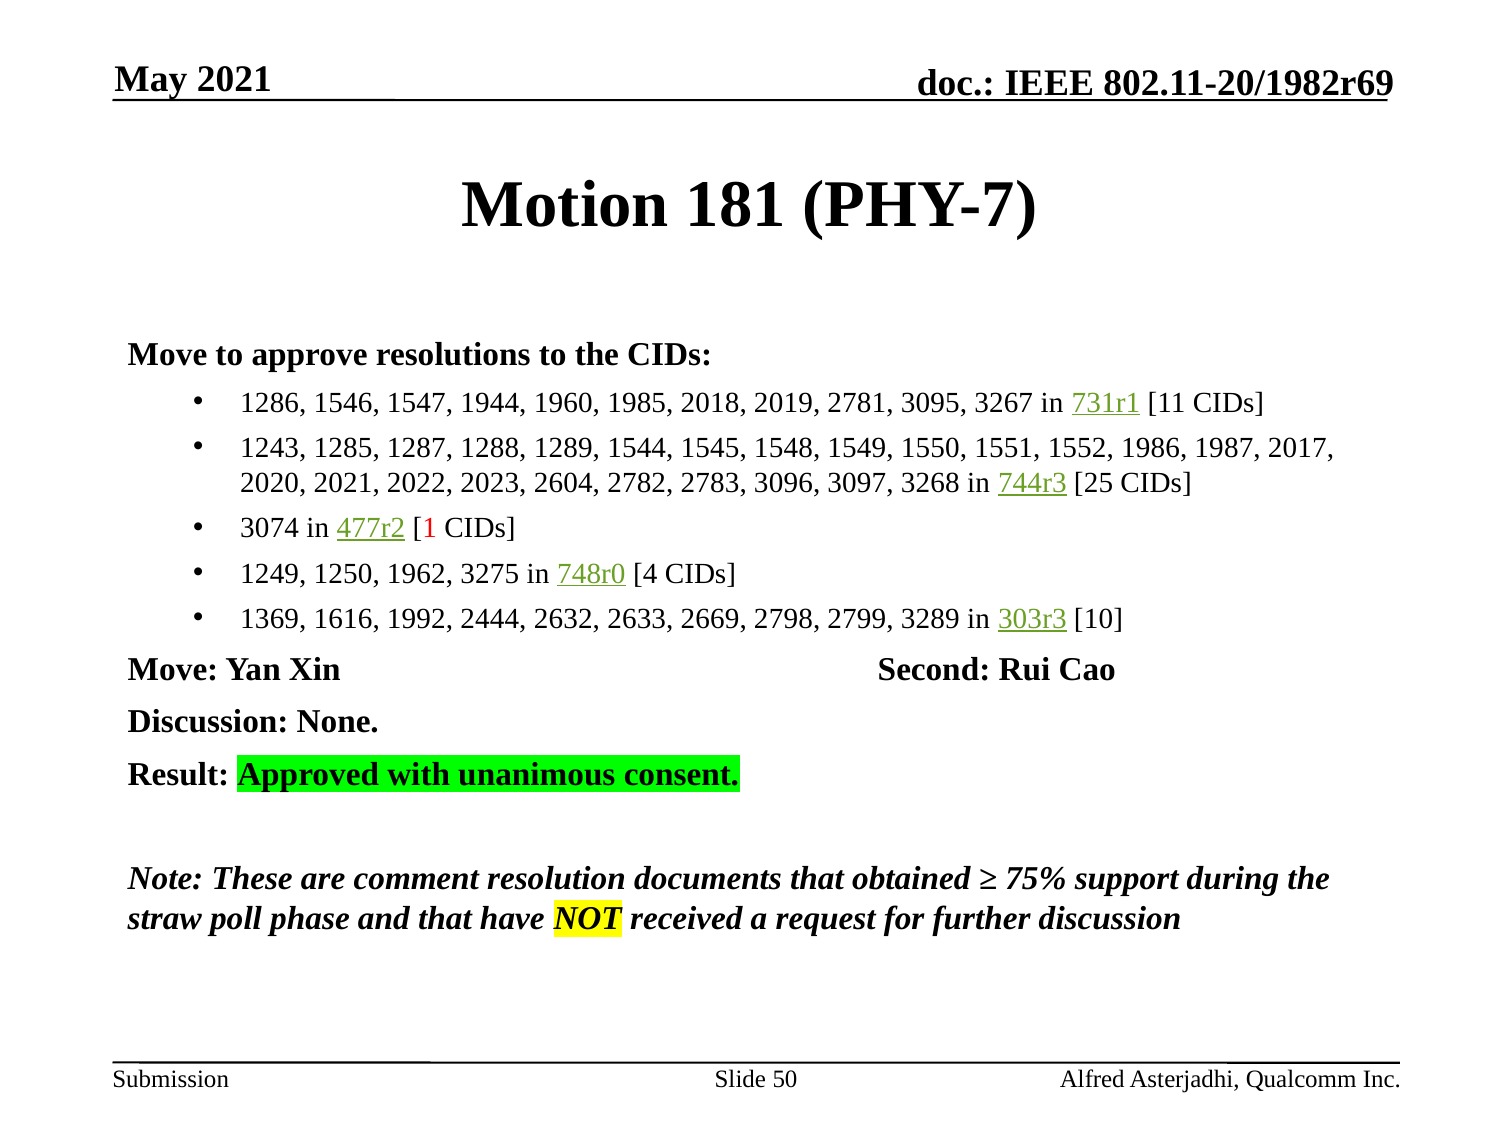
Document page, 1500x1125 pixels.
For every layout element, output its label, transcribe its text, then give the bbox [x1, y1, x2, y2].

list Move to approve resolutions to the CIDs: 1286, 1546, 1547, 1944, 1960, 1985, 2018, 2019, 2781, 3095, 3267 in 731r1 [11 CIDs] 1243, 1285, 1287, 1288, 1289, 1544, 1545, 1548, 1549, 1550, 1551, 1552, 1986, 1987, 2017, 2020, 2021, 2022, 2023, 2604, 2782, 2783, 3096, 3097, 3268 in 744r3 [25 CIDs] 3074 in 477r2 [1 CIDs] 1249, 1250, 1962, 3275 in 748r0 [4 CIDs] 1369, 1616, 1992, 2444, 2632, 2633, 2669, 2798, 2799, 3289 in 303r3 [10] Move: Yan Xin Second: Rui Cao Discussion: None. Result: Approved with unanimous consent. Note: These are comment resolution documents that obtained ≥ 75% support during the straw poll phase and that have NOT received a request for further discussion [112, 324, 1388, 1063]
footer Alfred Asterjadhi, Qualcomm Inc. [878, 1061, 1402, 1093]
title Motion 181 (PHY-7) [112, 112, 1388, 288]
slide_number Slide 50 [712, 1061, 800, 1123]
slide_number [114, 54, 423, 100]
